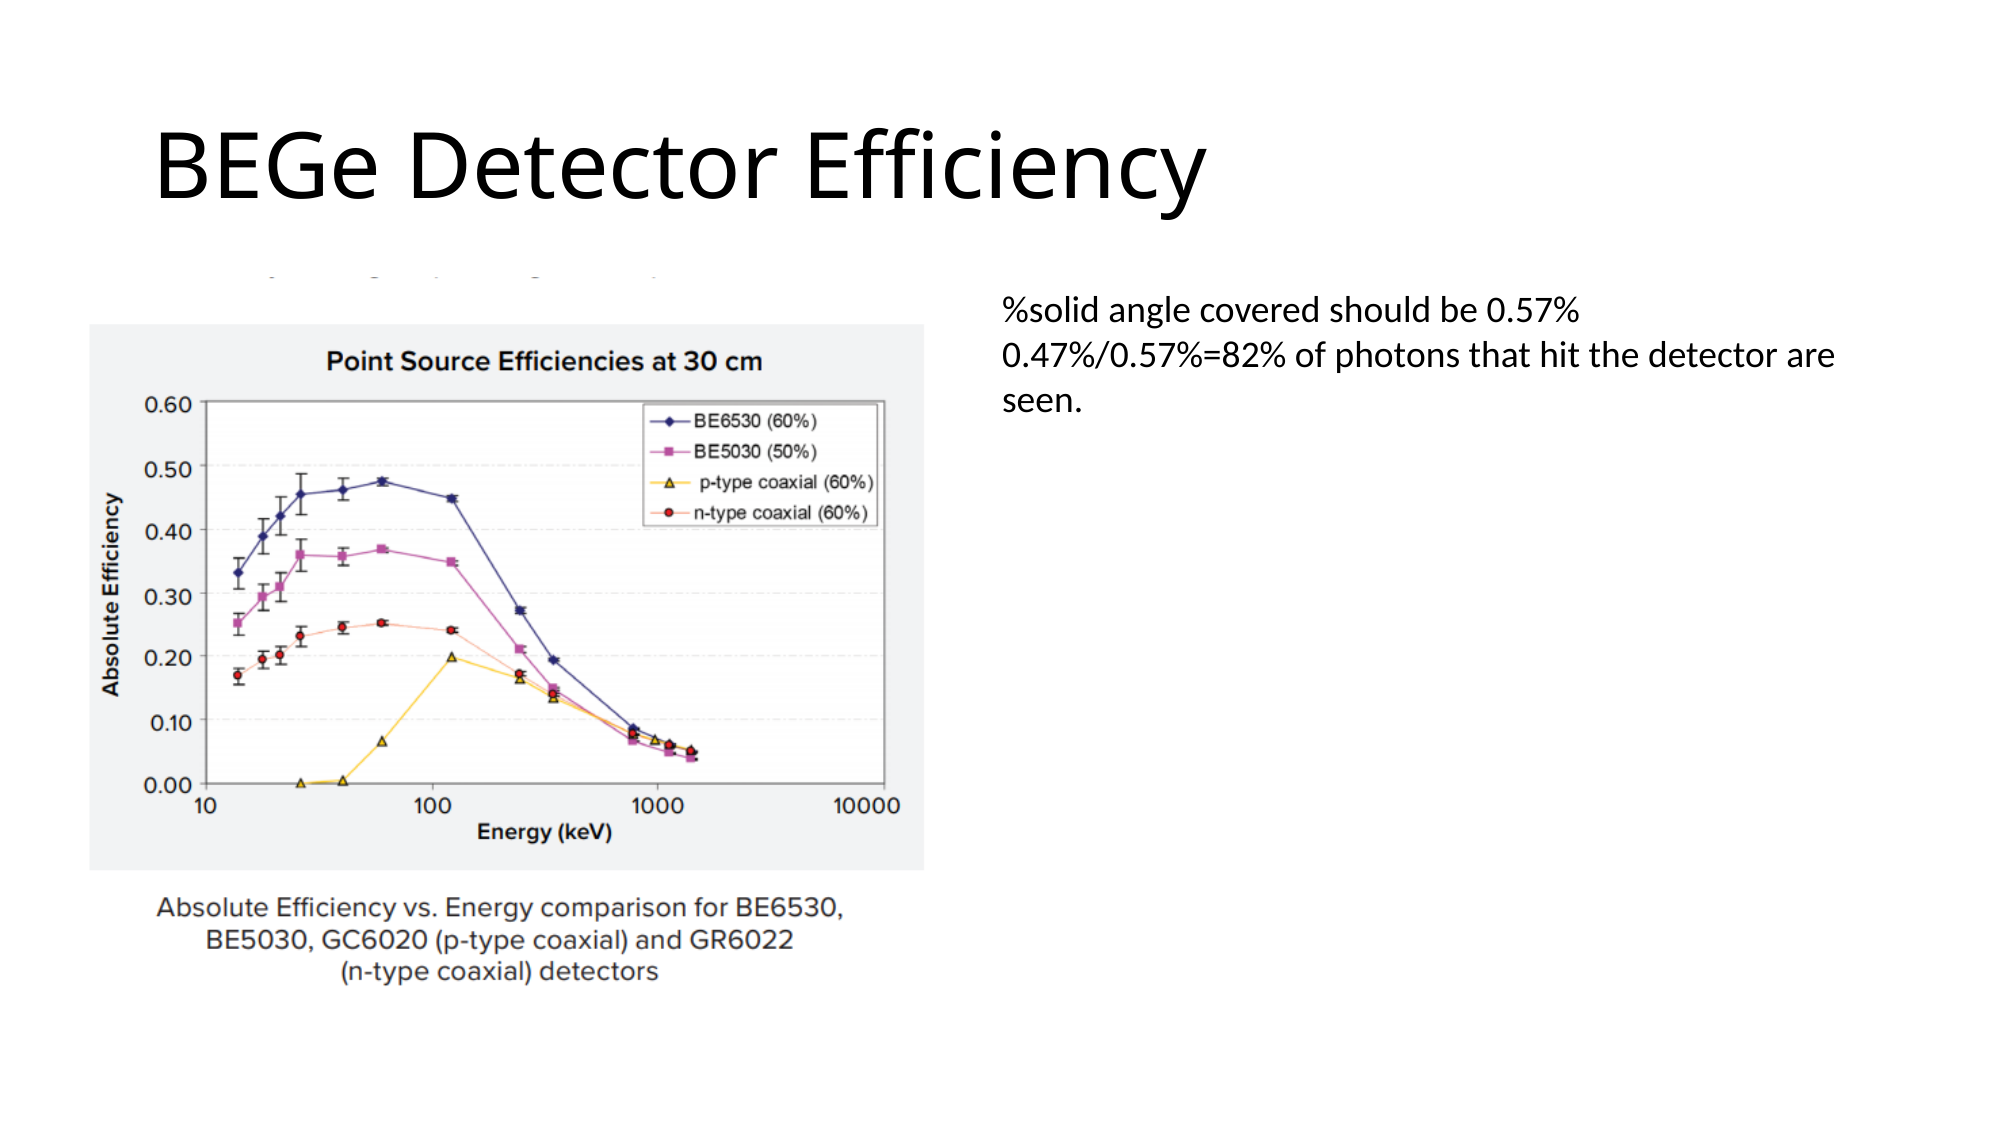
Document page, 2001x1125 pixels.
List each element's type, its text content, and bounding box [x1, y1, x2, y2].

title BEGe Detector Efficiency [137, 59, 1863, 277]
text_box %solid angle covered should be 0.57% 0.47%/0.57%=82% of photons that hit the detector are seen. [1000, 277, 1925, 427]
picture [22, 277, 1000, 1037]
